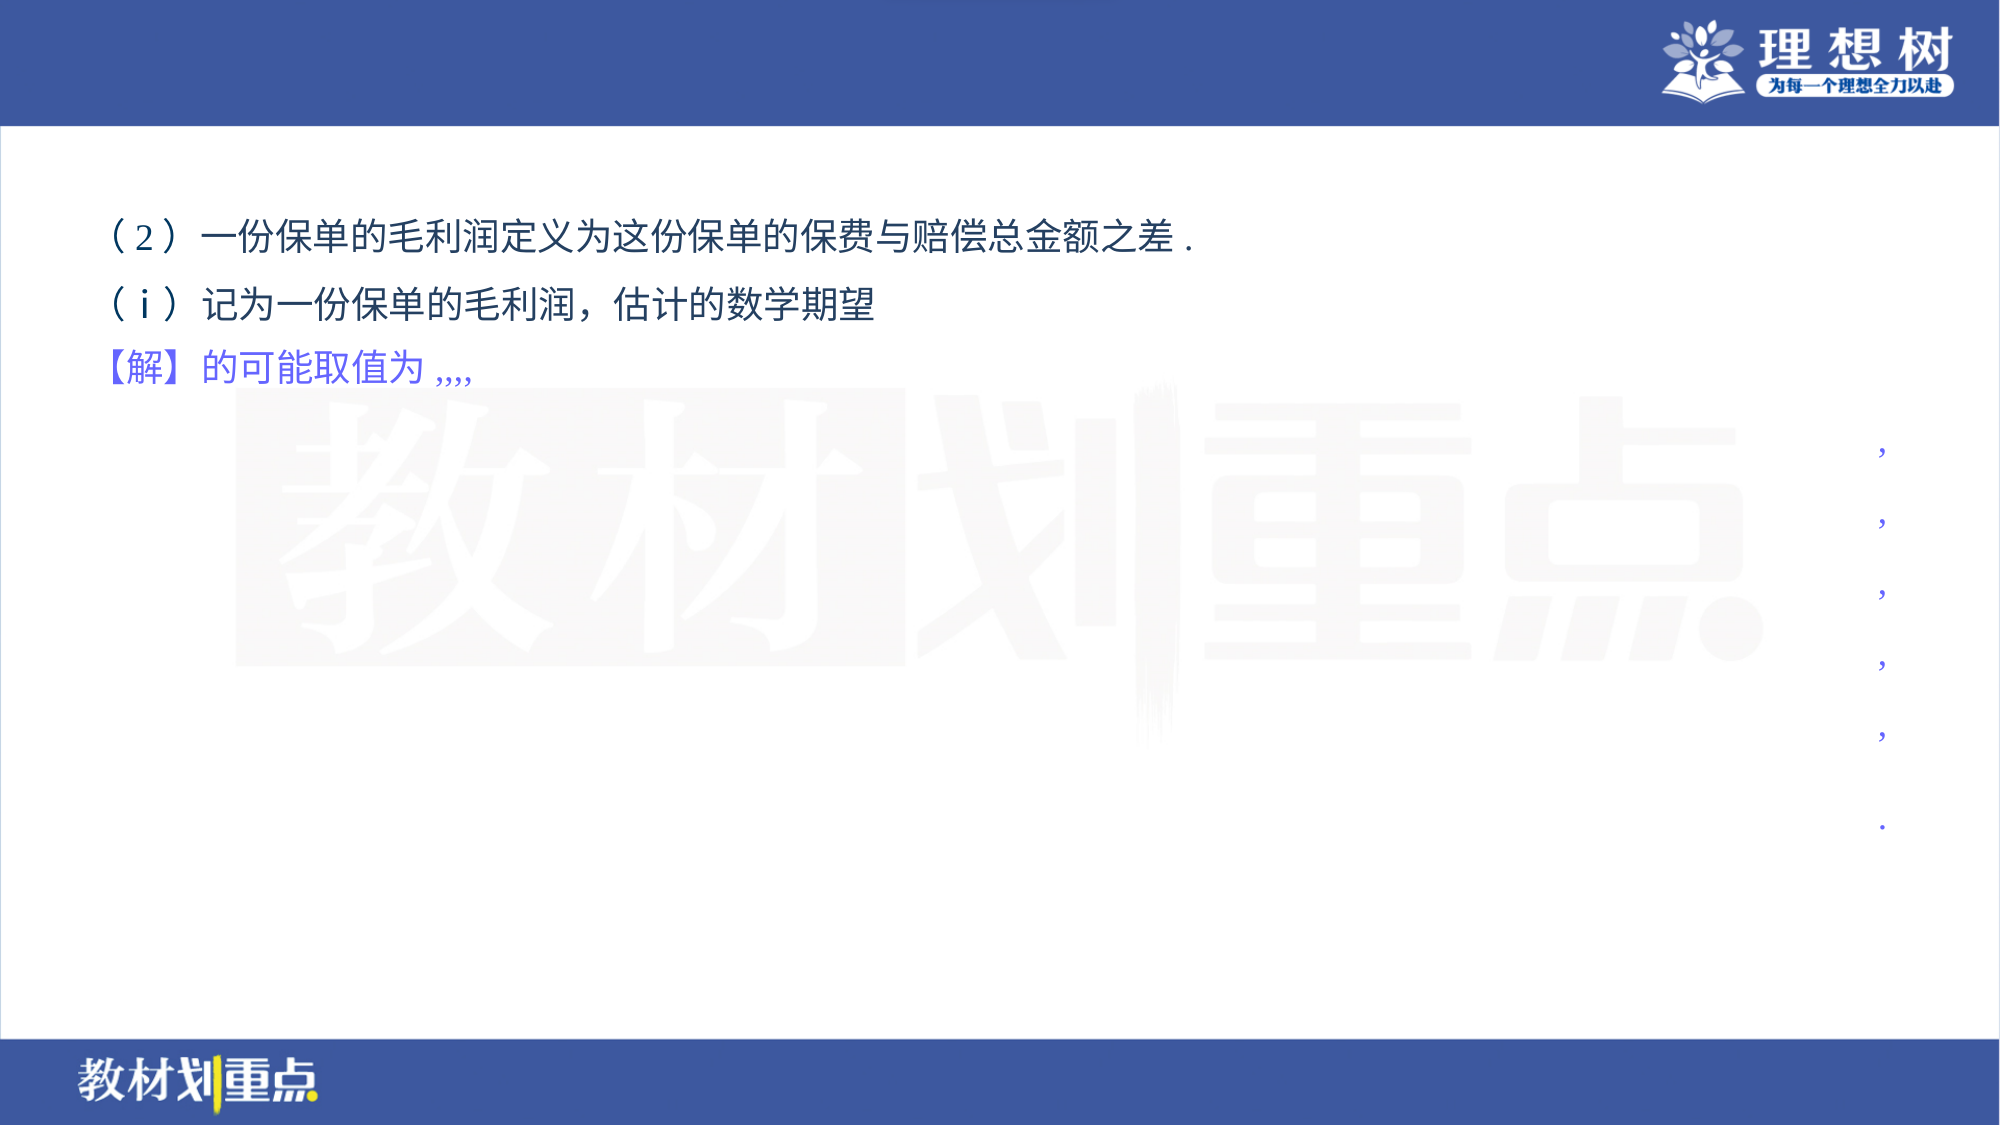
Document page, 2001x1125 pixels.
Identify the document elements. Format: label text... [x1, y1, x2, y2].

picture [0, 0, 2000, 1125]
text_box （2）一份保单的毛利润定义为这份保单的保费与赔偿总金额之差. [88, 191, 1911, 251]
